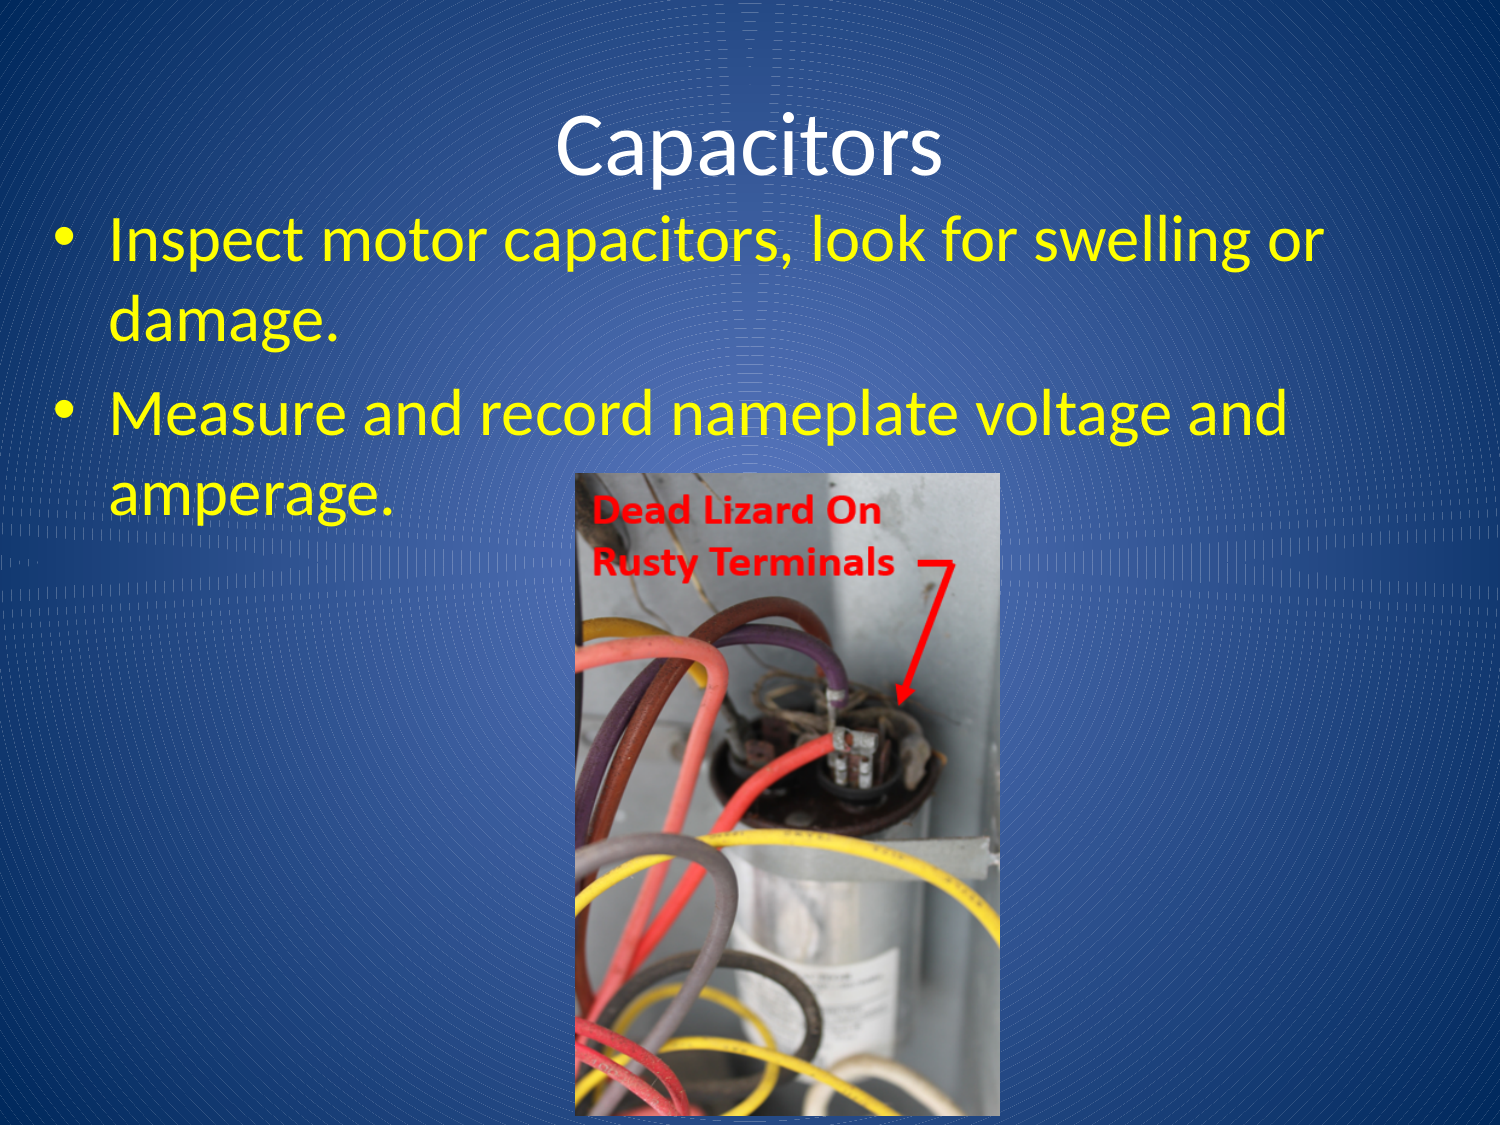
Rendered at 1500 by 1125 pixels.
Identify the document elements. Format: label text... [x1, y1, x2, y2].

title Capacitors [75, 45, 1425, 233]
list Inspect motor capacitors, look for swelling or damage. Measure and record nameplate voltage and amperage. [37, 187, 1388, 1068]
picture [574, 473, 1001, 1116]
